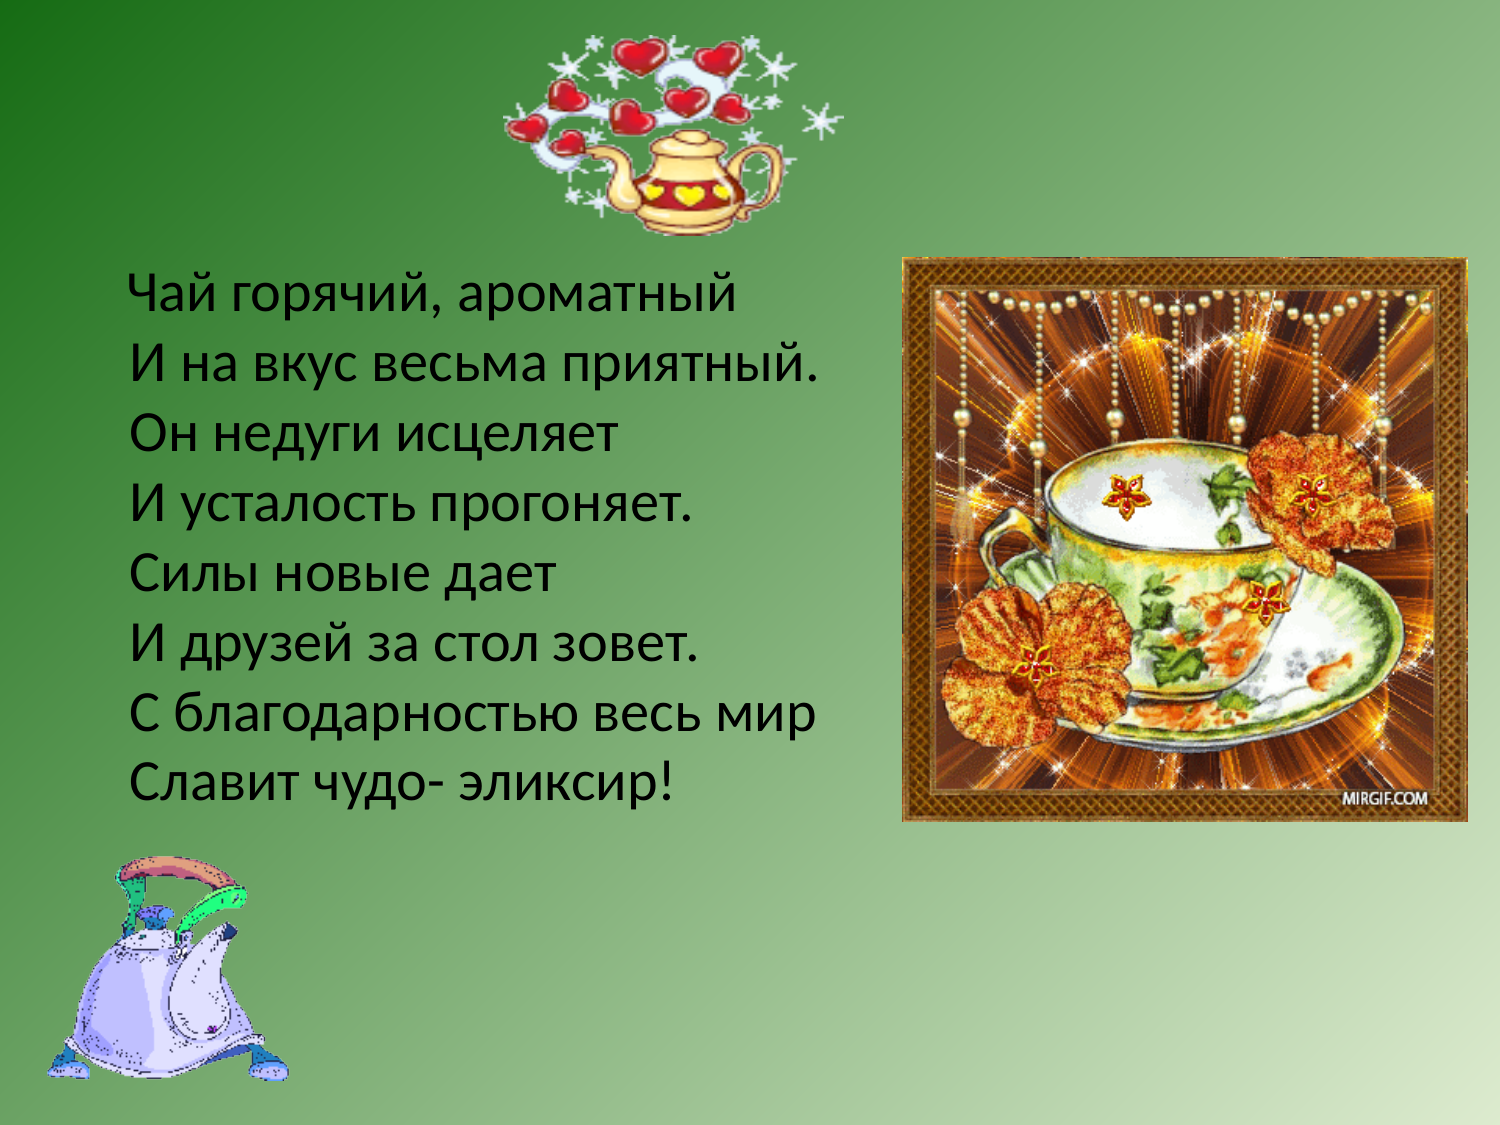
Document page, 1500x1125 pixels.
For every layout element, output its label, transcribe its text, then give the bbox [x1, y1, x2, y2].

picture [902, 257, 1469, 823]
list Чай горячий, ароматный И на вкус весьма приятный. Он недуги исцеляет И усталость прогоняет. Силы новые дает И друзей за стол зовет. С благодарностью весь мир Славит чудо- эликсир! [58, 246, 1027, 938]
picture [503, 34, 844, 237]
picture [46, 855, 305, 1081]
